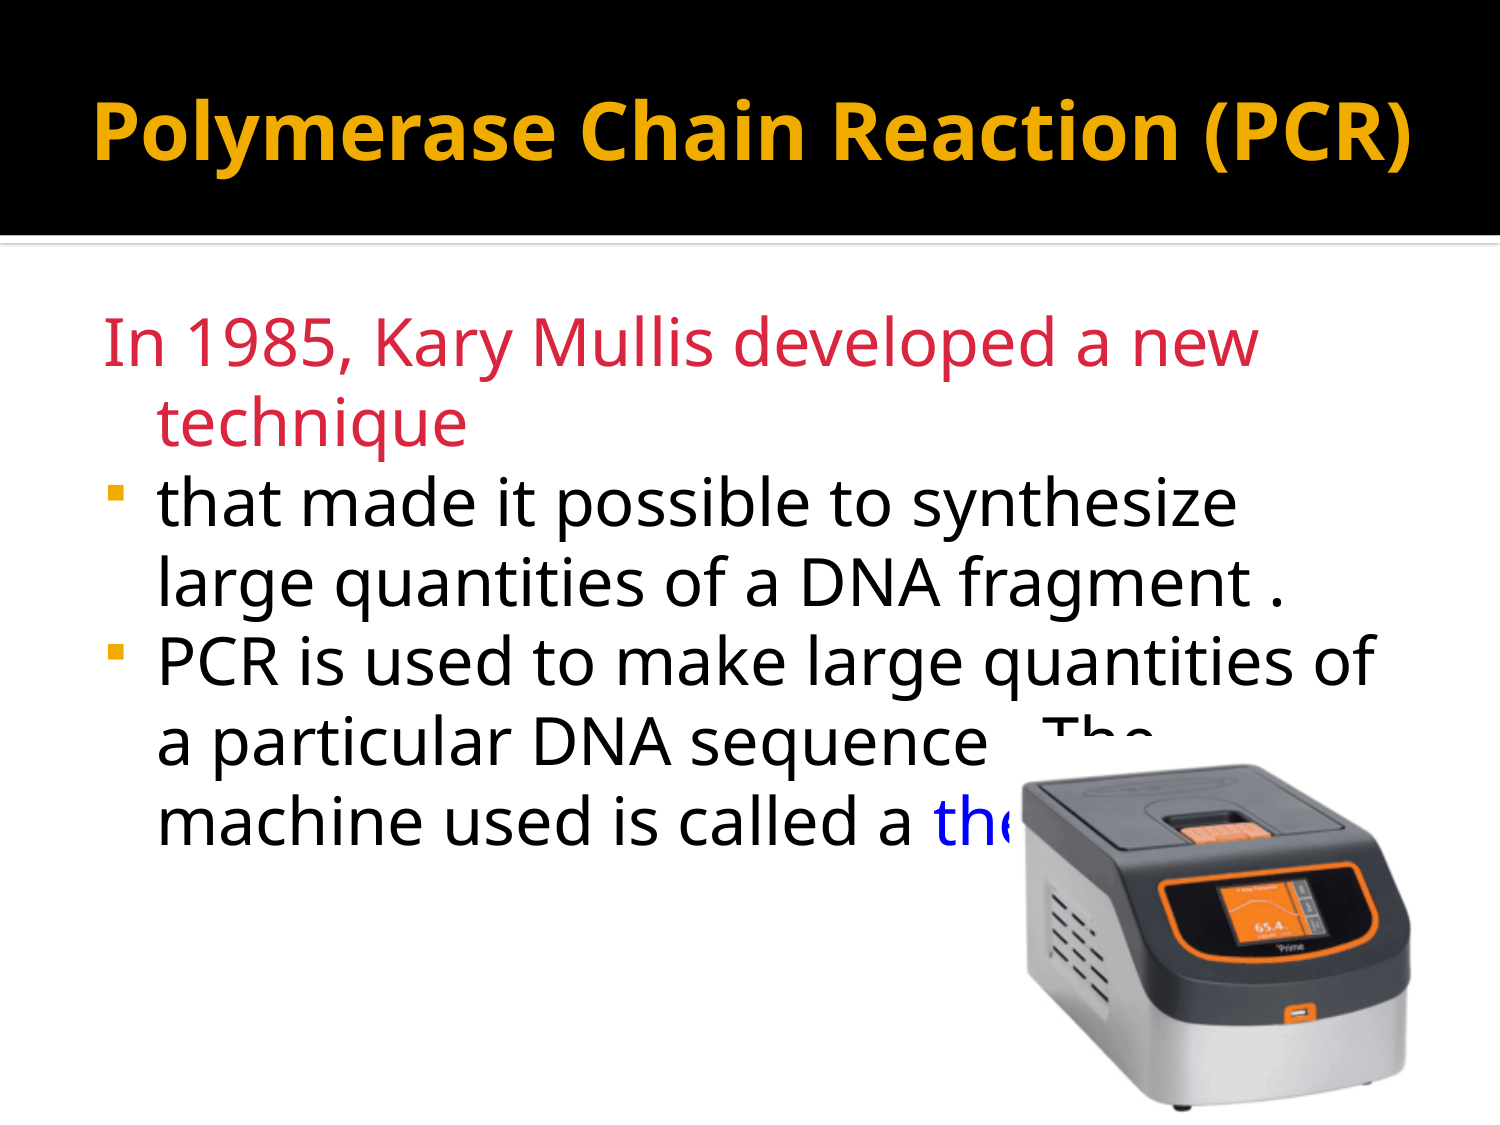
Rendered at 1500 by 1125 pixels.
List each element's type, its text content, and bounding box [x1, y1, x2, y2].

list In 1985, Kary Mullis developed a new technique that made it possible to synthesize large quantities of a DNA fragment . PCR is used to make large quantities of a particular DNA sequence . The machine used is called a thermal cycler. [75, 204, 1425, 1050]
title Polymerase Chain Reaction (PCR) [75, 25, 1425, 204]
picture [1009, 735, 1425, 1125]
